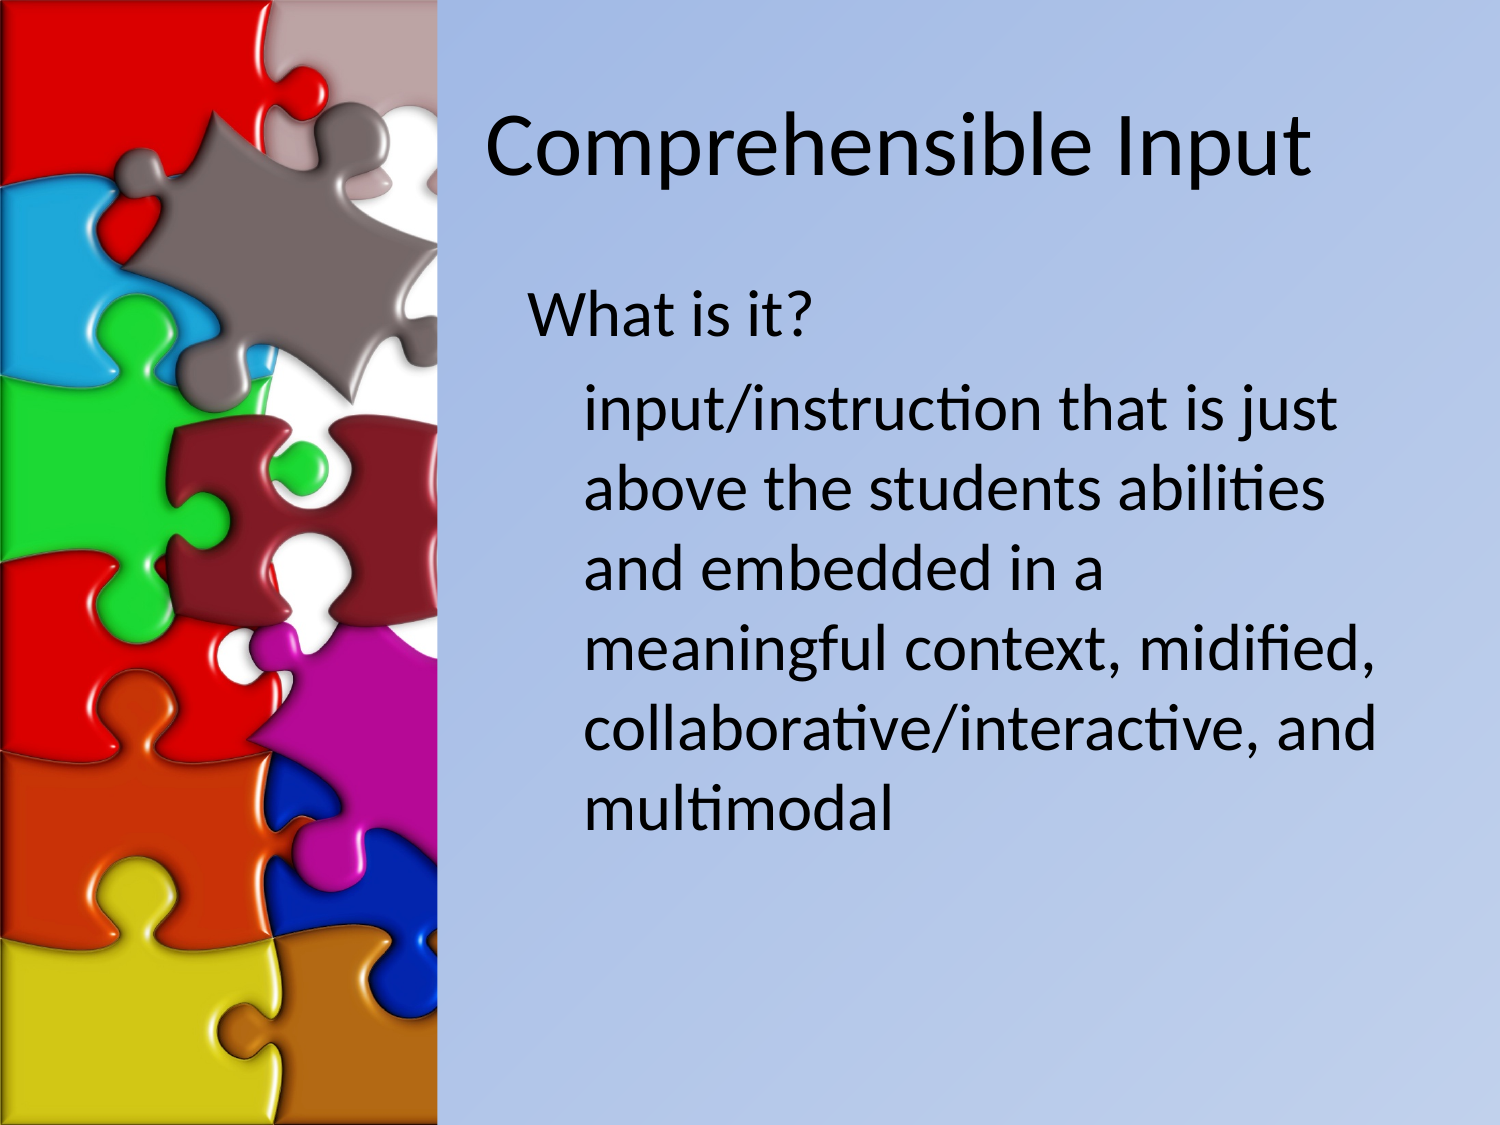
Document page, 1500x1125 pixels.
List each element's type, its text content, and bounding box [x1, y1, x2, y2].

list What is it? input/instruction that is just above the students abilities and embedded in a meaningful context, midified, collaborative/interactive, and multimodal [512, 262, 1425, 1005]
picture [0, 0, 438, 1125]
title Comprehensible Input [375, 45, 1425, 233]
